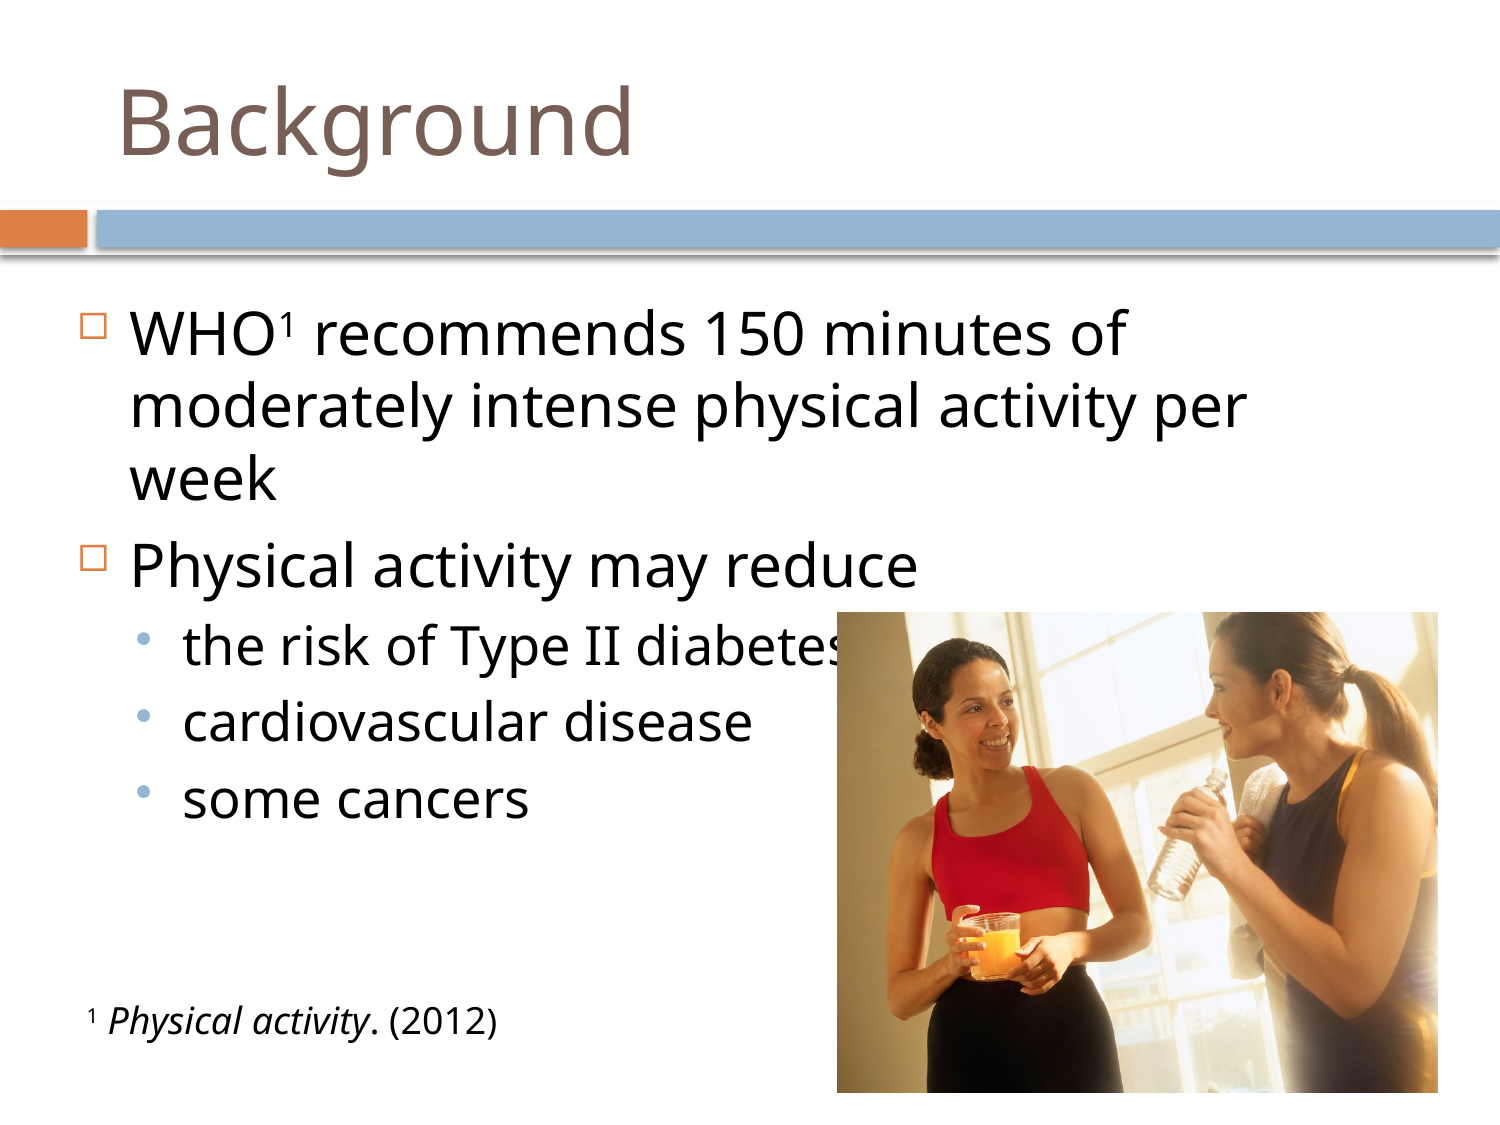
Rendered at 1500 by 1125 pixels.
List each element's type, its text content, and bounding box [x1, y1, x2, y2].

picture [837, 612, 1438, 1093]
title Background [100, 37, 1438, 200]
list WHO1 recommends 150 minutes of moderately intense physical activity per week Physical activity may reduce the risk of Type II diabetes cardiovascular disease some cancers 1 Physical activity. (2012) [62, 287, 1425, 1068]
